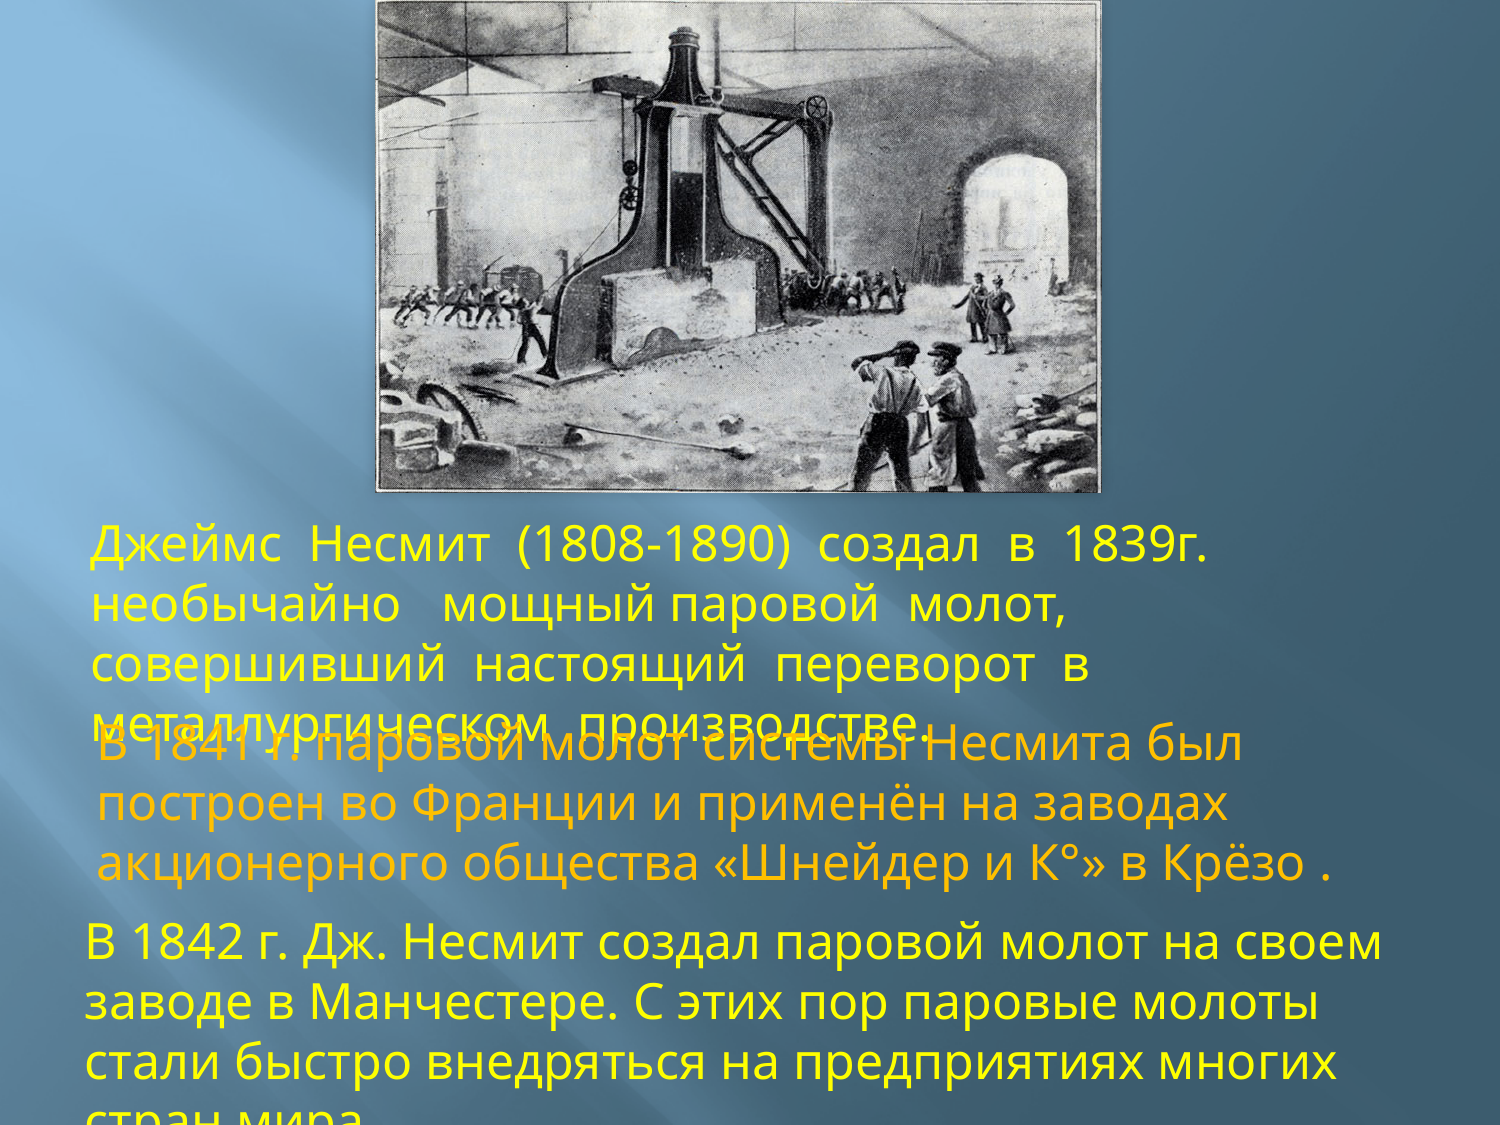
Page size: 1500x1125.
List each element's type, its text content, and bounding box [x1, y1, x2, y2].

text_box В 1842 г. Дж. Несмит создал паровой молот на своем заводе в Манчестере. С этих пор паровые молоты стали быстро внедряться на предприятиях многих стран мира. [70, 902, 1454, 1125]
text_box В 1841 г. паровой молот системы Несмита был построен во Франции и применён на заводах акционерного общества «Шнейдер и К°» в Крёзо . [81, 703, 1465, 898]
list Джеймс Несмит (1808-1890) создал в 1839г. необычайно мощный паровой молот, совершивший настоящий переворот в металлургическом производстве. [75, 503, 1454, 750]
picture [374, 0, 1102, 493]
